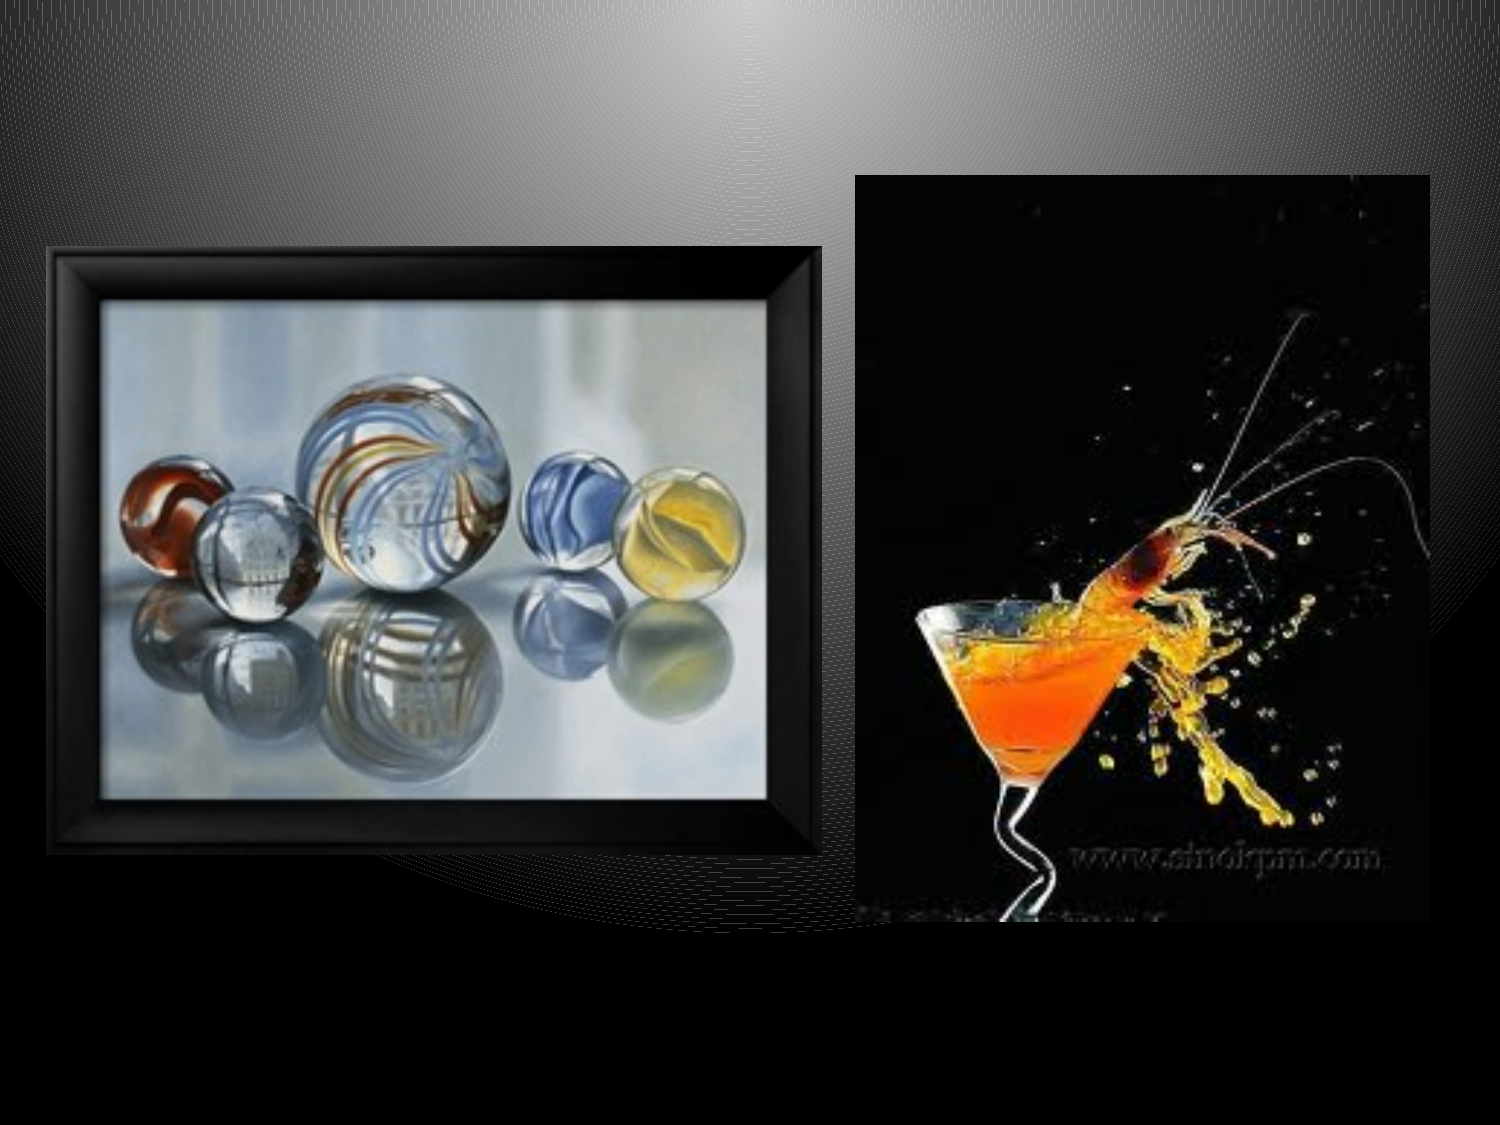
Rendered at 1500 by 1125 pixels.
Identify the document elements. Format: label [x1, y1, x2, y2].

picture [855, 175, 1430, 923]
picture [46, 245, 822, 855]
